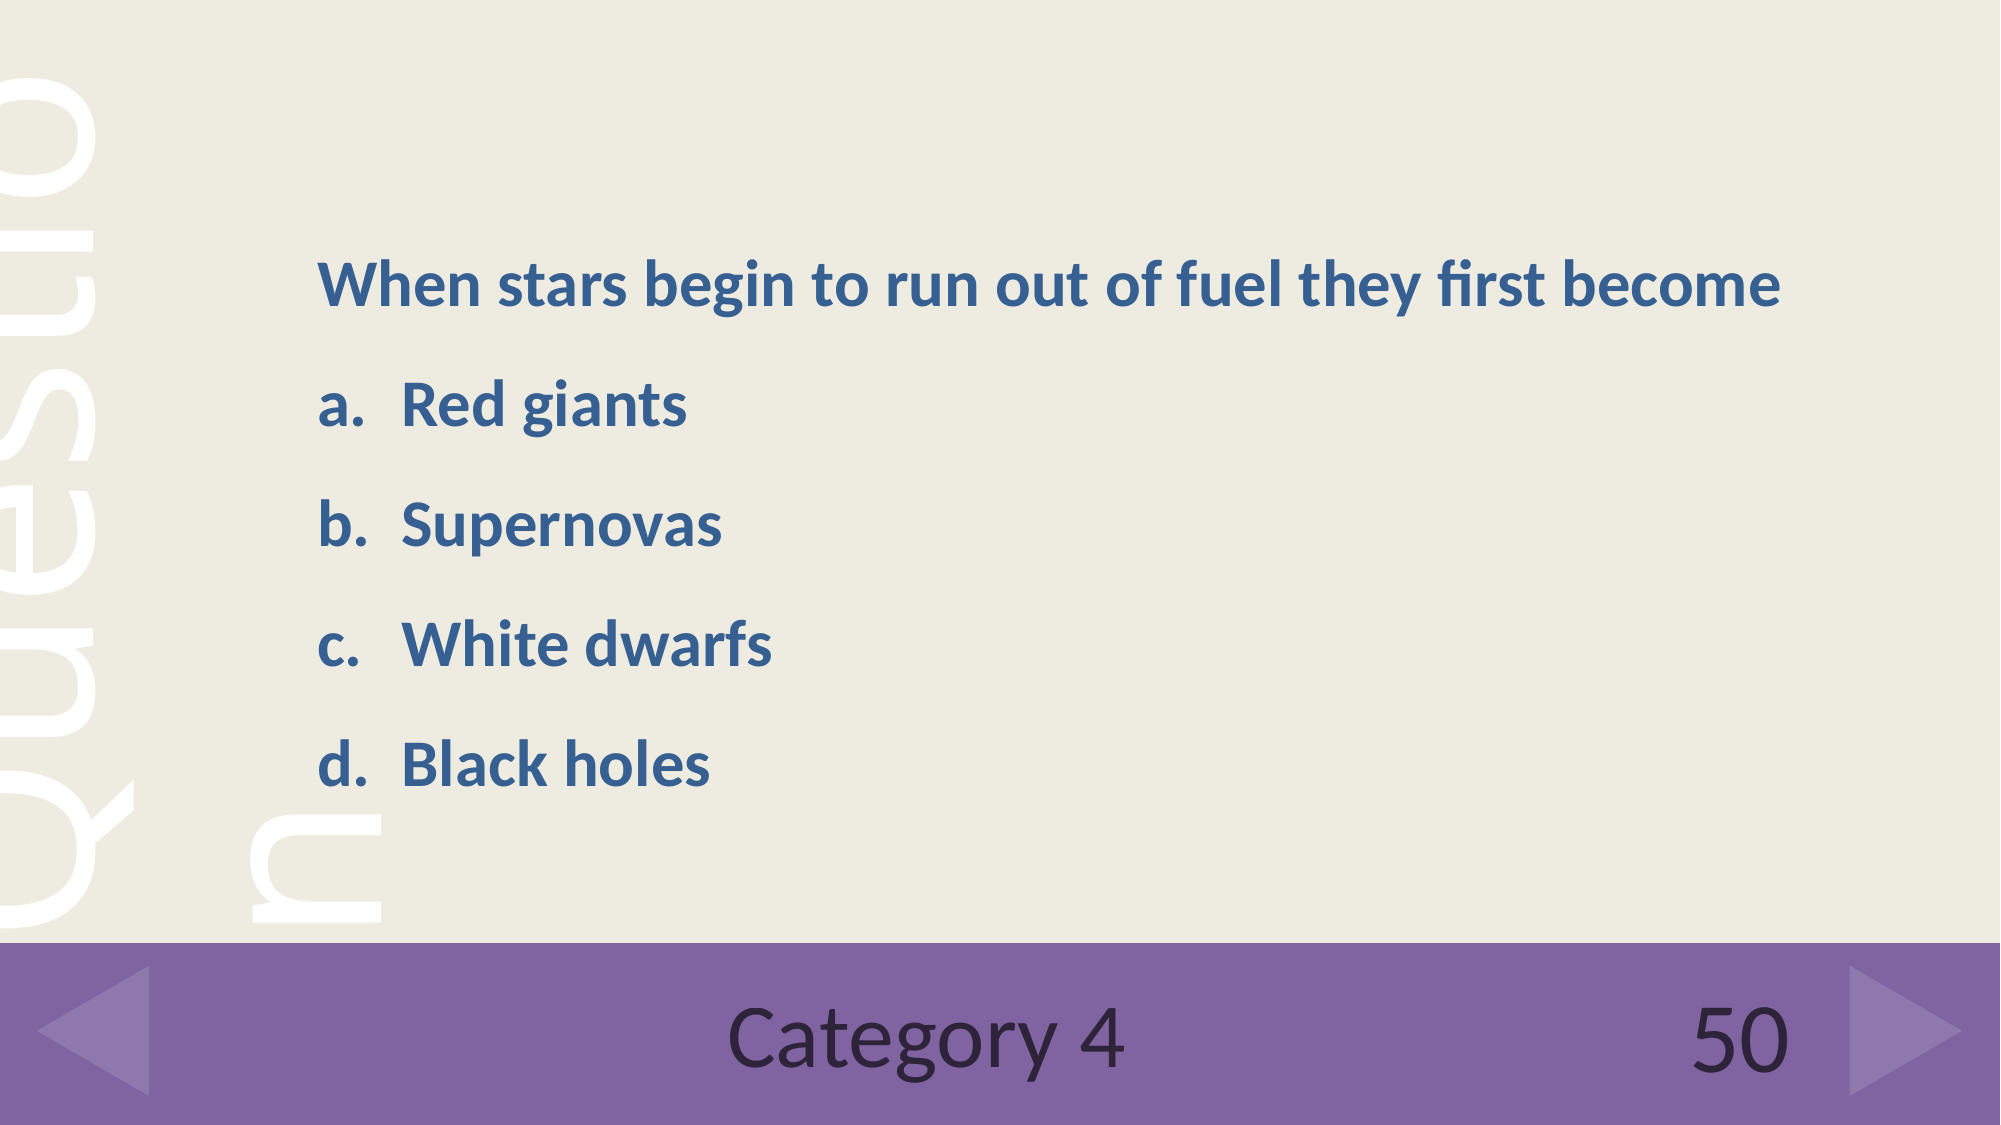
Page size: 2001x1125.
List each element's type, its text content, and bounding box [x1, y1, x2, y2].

title Category 4 [26, 937, 1827, 1125]
list When stars begin to run out of fuel they first become Red giants Supernovas White dwarfs Black holes [302, 149, 1889, 850]
